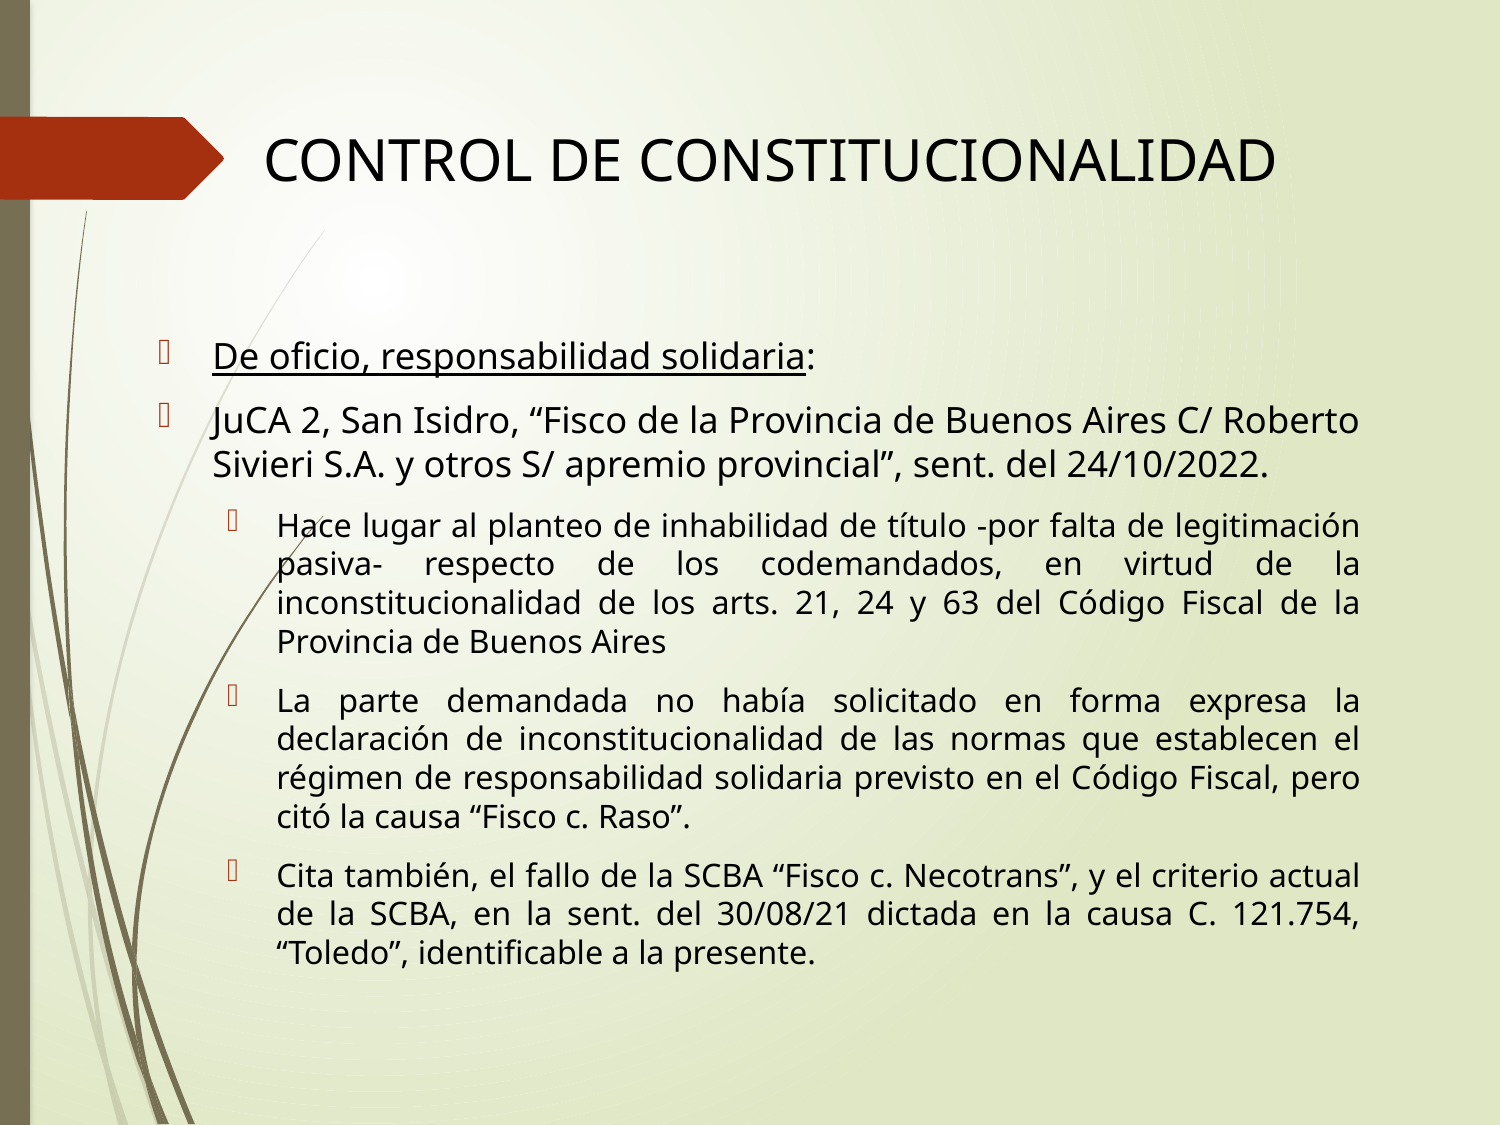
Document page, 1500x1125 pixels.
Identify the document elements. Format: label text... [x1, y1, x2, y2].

title Control de constitucionalidad [230, 116, 1312, 326]
list De oficio, responsabilidad solidaria: JuCA 2, San Isidro, “Fisco de la Provincia de Buenos Aires C/ Roberto Sivieri S.A. y otros S/ apremio provincial”, sent. del 24/10/2022. Hace lugar al planteo de inhabilidad de título -por falta de legitimación pasiva- respecto de los codemandados, en virtud de la inconstitucionalidad de los arts. 21, 24 y 63 del Código Fiscal de la Provincia de Buenos Aires La parte demandada no había solicitado en forma expresa la declaración de inconstitucionalidad de las normas que establecen el régimen de responsabilidad solidaria previsto en el Código Fiscal, pero citó la causa “Fisco c. Raso”. Cita también, el fallo de la SCBA “Fisco c. Necotrans”, y el criterio actual de la SCBA, en la sent. del 30/08/21 dictada en la causa C. 121.754, “Toledo”, identificable a la presente. [143, 326, 1376, 1012]
